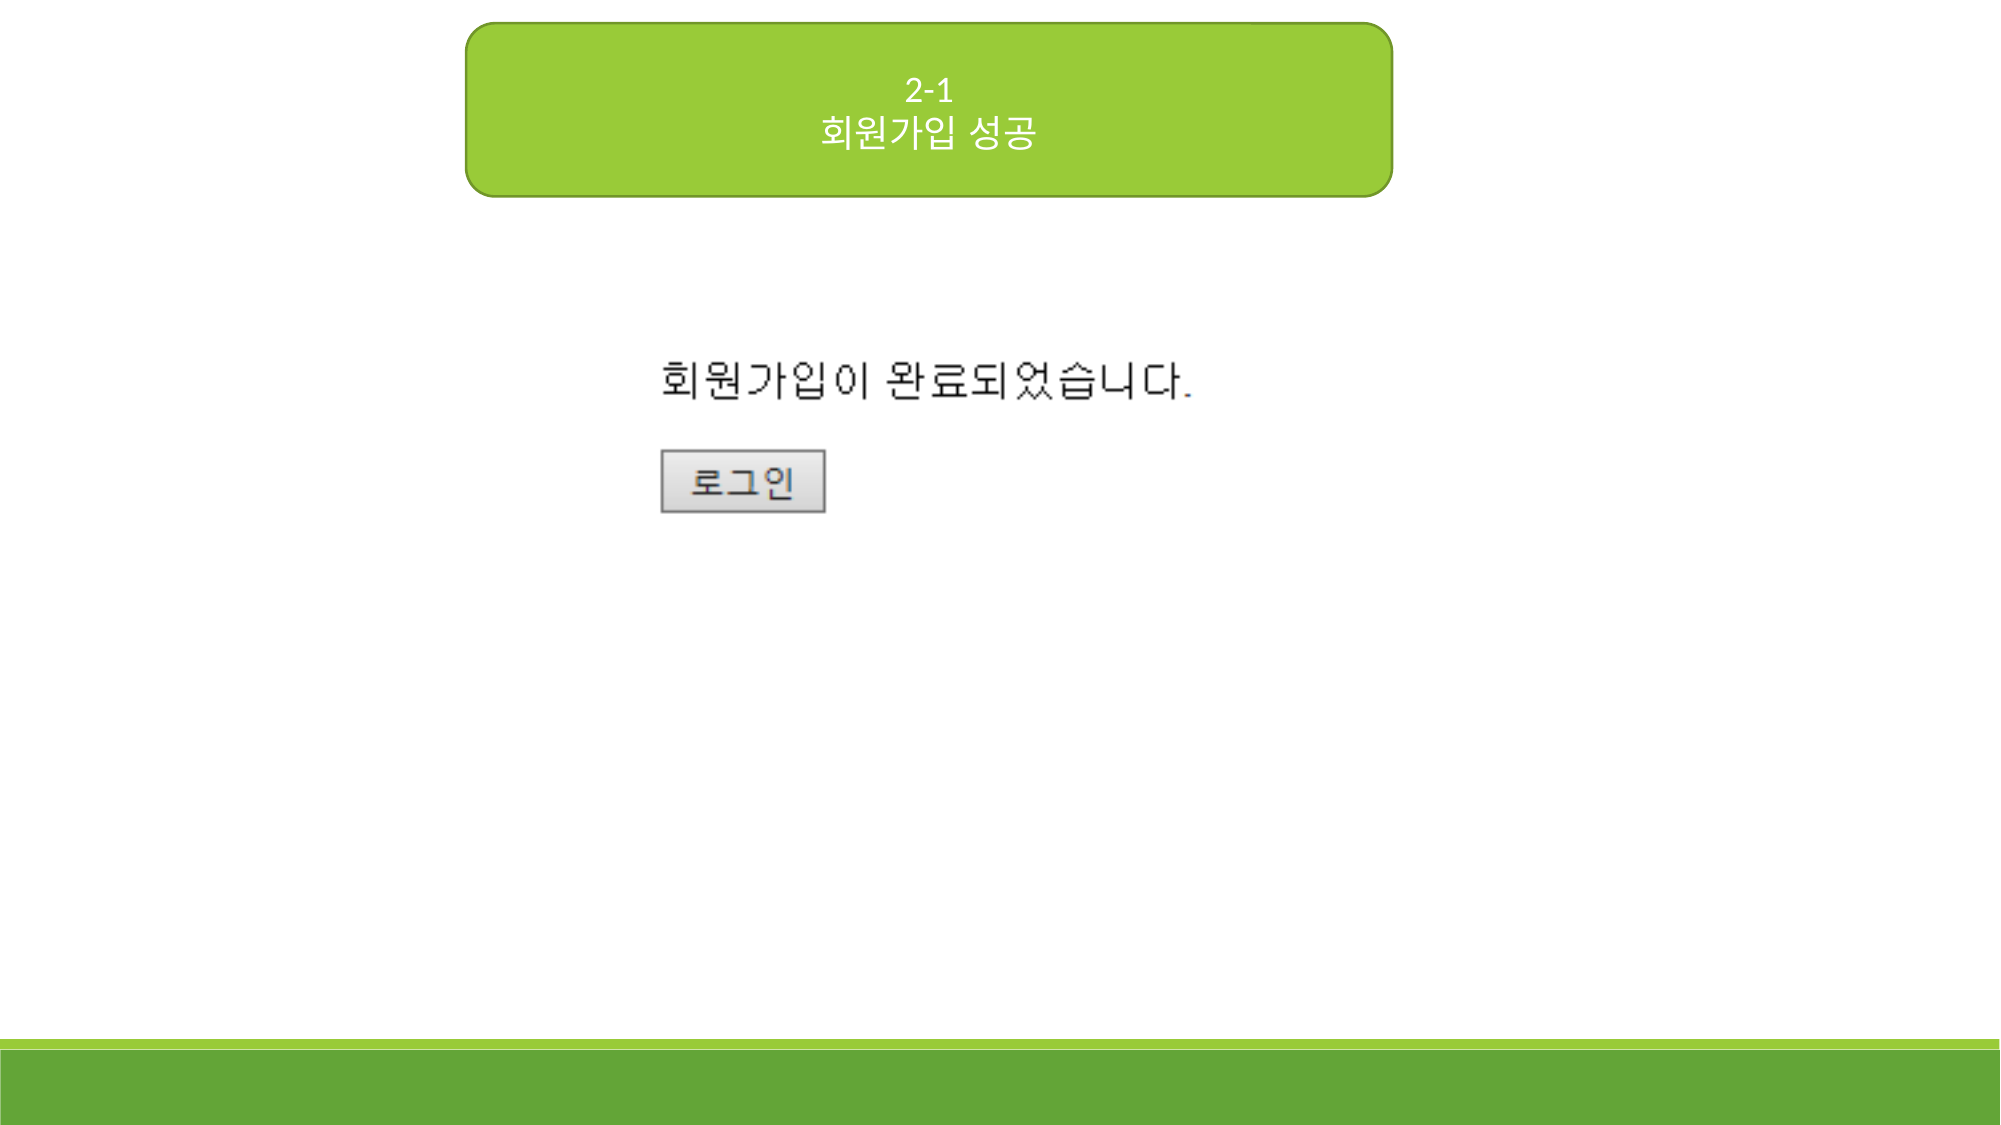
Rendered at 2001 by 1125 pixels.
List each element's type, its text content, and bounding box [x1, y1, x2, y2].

text_box 2-1 회원가입 성공 [464, 21, 1394, 198]
picture [643, 341, 1272, 610]
